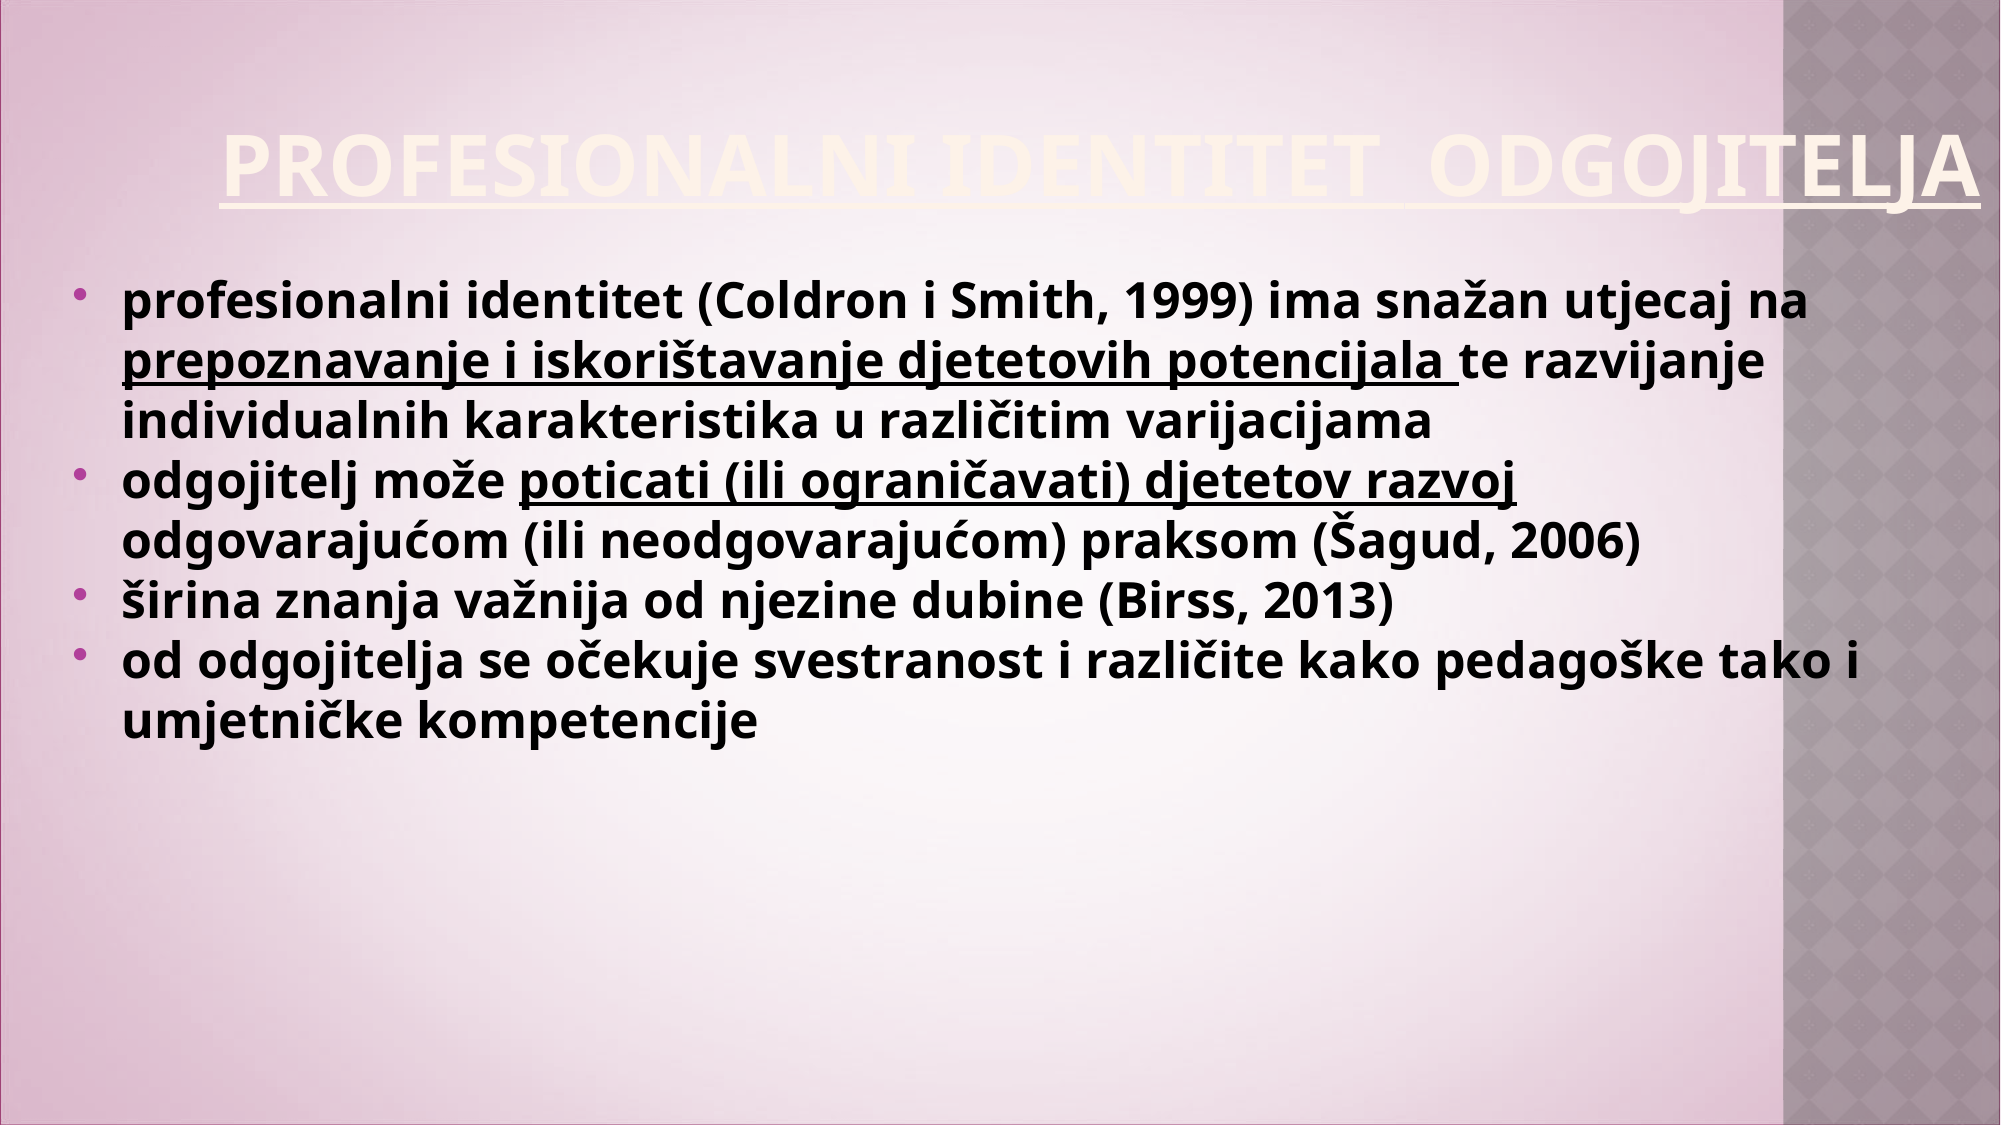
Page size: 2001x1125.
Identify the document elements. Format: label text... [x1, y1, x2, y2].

list profesionalni identitet (Coldron i Smith, 1999) ima snažan utjecaj na prepoznavanje i iskorištavanje djetetovih potencijala te razvijanje individualnih karakteristika u različitim varijacijama odgojitelj može poticati (ili ograničavati) djetetov razvoj odgovarajućom (ili neodgovarajućom) praksom (Šagud, 2006) širina znanja važnija od njezine dubine (Birss, 2013) od odgojitelja se očekuje svestranost i različite kako pedagoške tako i umjetničke kompetencije [57, 260, 1892, 1118]
title PROFESIONALNi identitet ODGOJITELJA [200, 26, 2000, 214]
